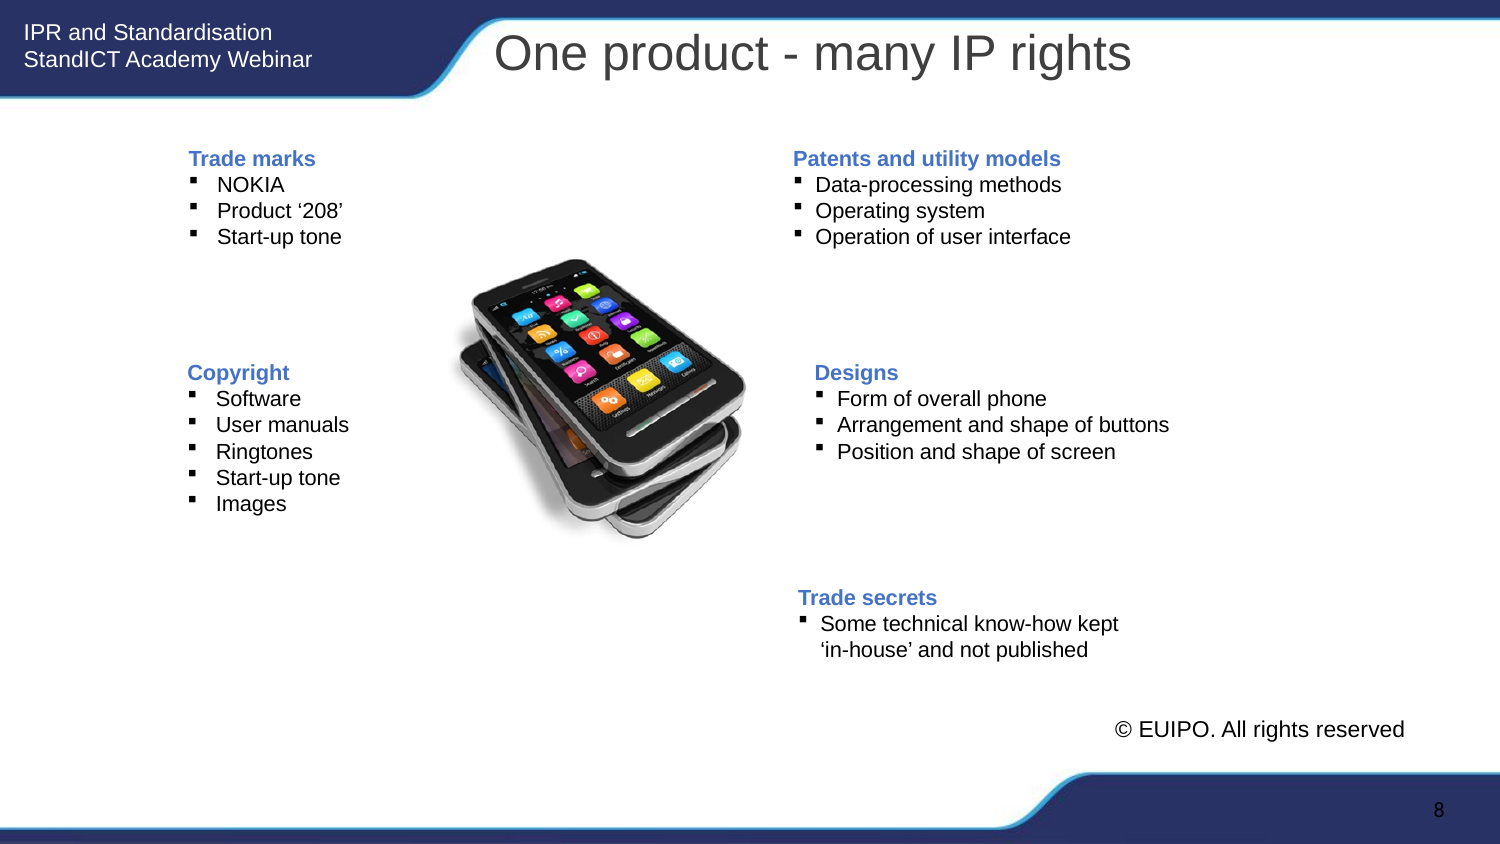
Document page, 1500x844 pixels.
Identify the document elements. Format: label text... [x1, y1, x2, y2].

picture [0, 0, 1500, 844]
text_box © EUIPO. All rights reserved [1100, 706, 1469, 749]
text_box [172, 136, 1313, 686]
text_box One product - many IP rights [482, 21, 1293, 129]
